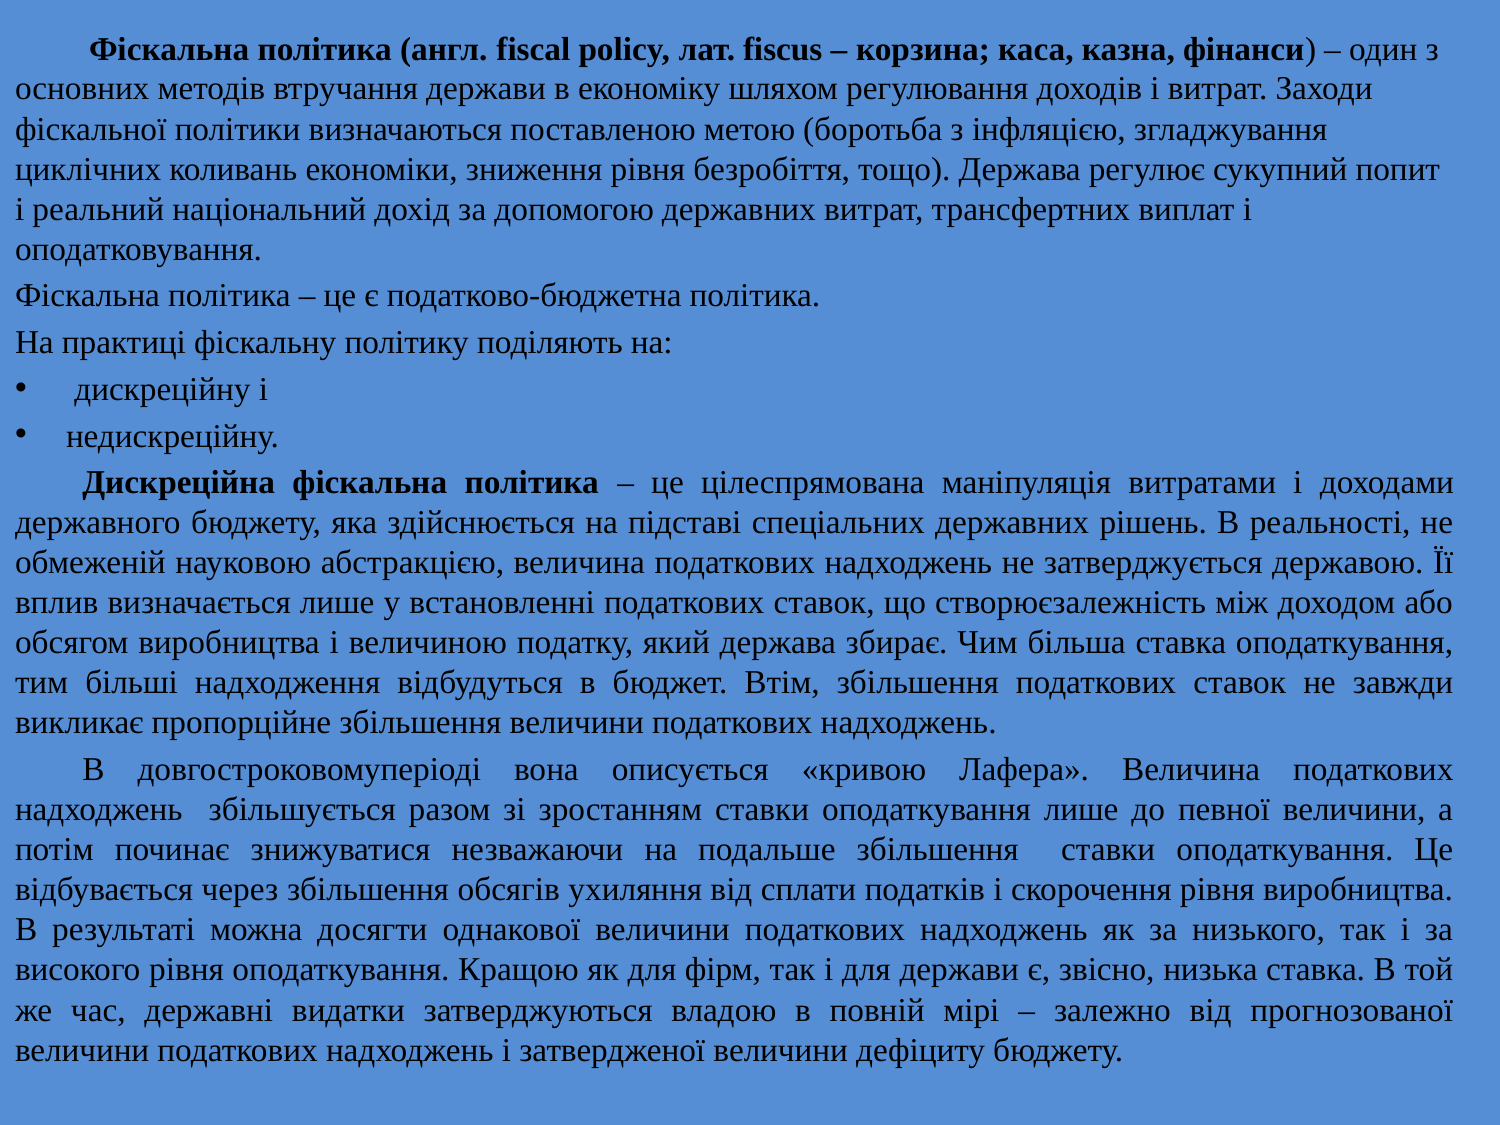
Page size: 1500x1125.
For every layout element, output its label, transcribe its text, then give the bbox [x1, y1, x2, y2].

list Фіскальна політика (англ. fiscal policy, лат. fiscus – корзина; каса, казна, фінанси) – один з основних методів втручання держави в економіку шляхом регулювання доходів і витрат. Заходи фіскальної політики визначаються поставленою метою (боротьба з інфляцією, згладжування циклічних коливань економіки, зниження рівня безробіття, тощо). Держава регулює сукупний попит і реальний національний дохід за допомогою державних витрат, трансфертних виплат і оподатковування. Фіскальна політика – це є податково-бюджетна політика. На практиці фіскальну політику поділяють на: дискреційну і недискреційну. Дискреційна фіскальна політика – це цілеспрямована маніпуляція витратами і доходами державного бюджету, яка здійснюється на підставі спеціальних державних рішень. В реальності, не обмеженій науковою абстракцією, величина податкових надходжень не затверджується державою. Її вплив визначається лише у встановленні податкових ставок, що створюєзалежність між доходом або обсягом виробництва і величиною податку, який держава збирає. Чим більша ставка оподаткування, тим більші надходження відбудуться в бюджет. Втім, збільшення податкових ставок не завжди викликає пропорційне збільшення величини податкових надходжень. В довгостроковомуперіоді вона описується «кривою Лафера». Величина податкових надходжень збільшується разом зі зростанням ставки оподаткування лише до певної величини, а потім починає знижуватися незважаючи на подальше збільшення ставки оподаткування. Це відбувається через збільшення обсягів ухиляння від сплати податків і скорочення рівня виробництва. В результаті можна досягти однакової величини податкових надходжень як за низького, так і за високого рівня оподаткування. Кращою як для фірм, так і для держави є, звісно, низька ставка. В той же час, державні видатки затверджуються владою в повній мірі – залежно від прогнозованої величини податкових надходжень і затвердженої величини дефіциту бюджету. [0, 19, 1471, 1094]
